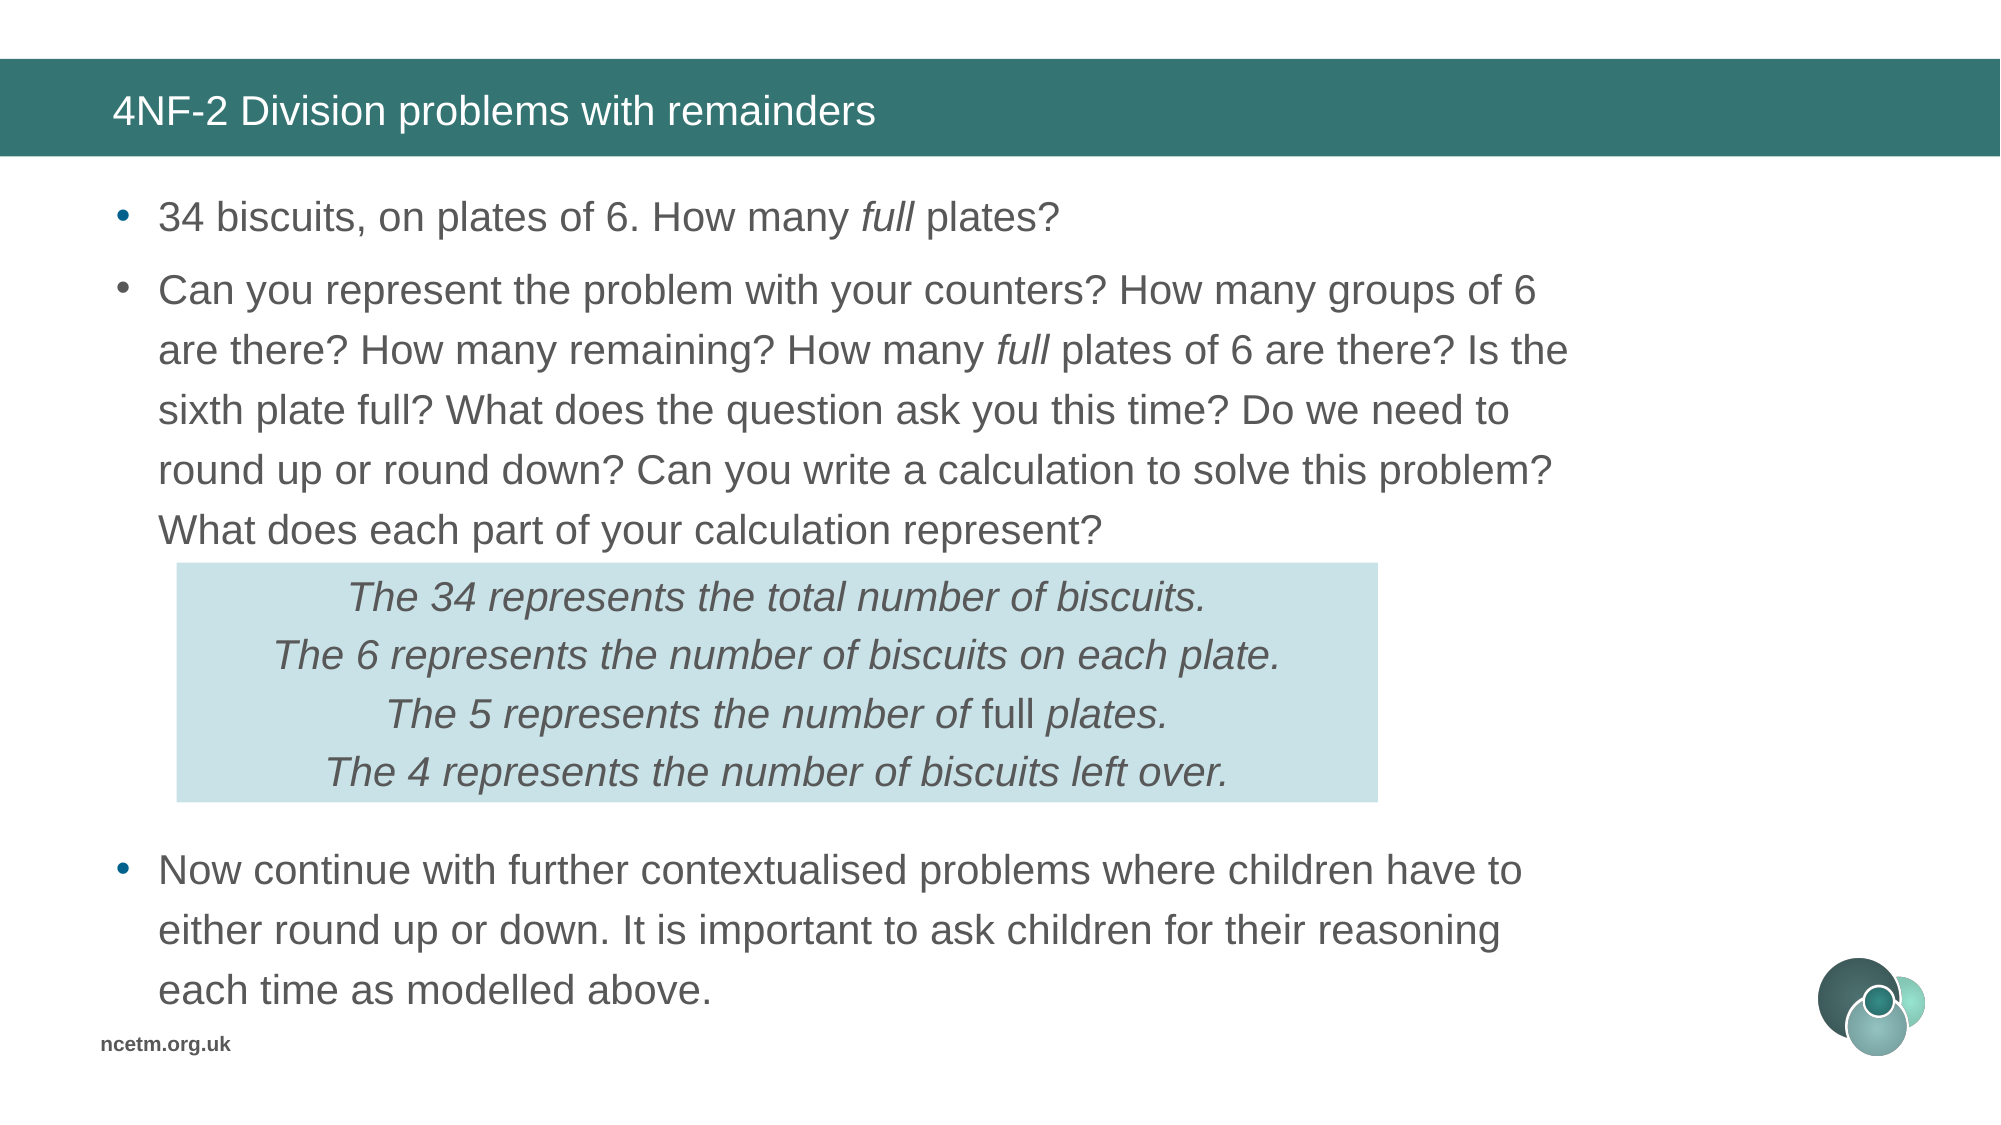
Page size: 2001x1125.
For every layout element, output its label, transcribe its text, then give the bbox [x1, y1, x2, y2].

title 4NF-2 Division problems with remainders [97, 76, 1945, 147]
text_box The 34 represents the total number of biscuits. The 6 represents the number of biscuits on each plate. The 5 represents the number of full plates. The 4 represents the number of biscuits left over. [176, 562, 1378, 803]
picture [1818, 958, 1925, 1056]
text_box 34 biscuits, on plates of 6. How many full plates? Can you represent the problem with your counters? How many groups of 6 are there? How many remaining? How many full plates of 6 are there? Is the sixth plate full? What does the question ask you this time? Do we need to round up or round down? Can you write a calculation to solve this problem? What does each part of your calculation represent? Now continue with further contextualised problems where children have to either round up or down. It is important to ask children for their reasoning each time as modelled above. [101, 182, 1599, 361]
